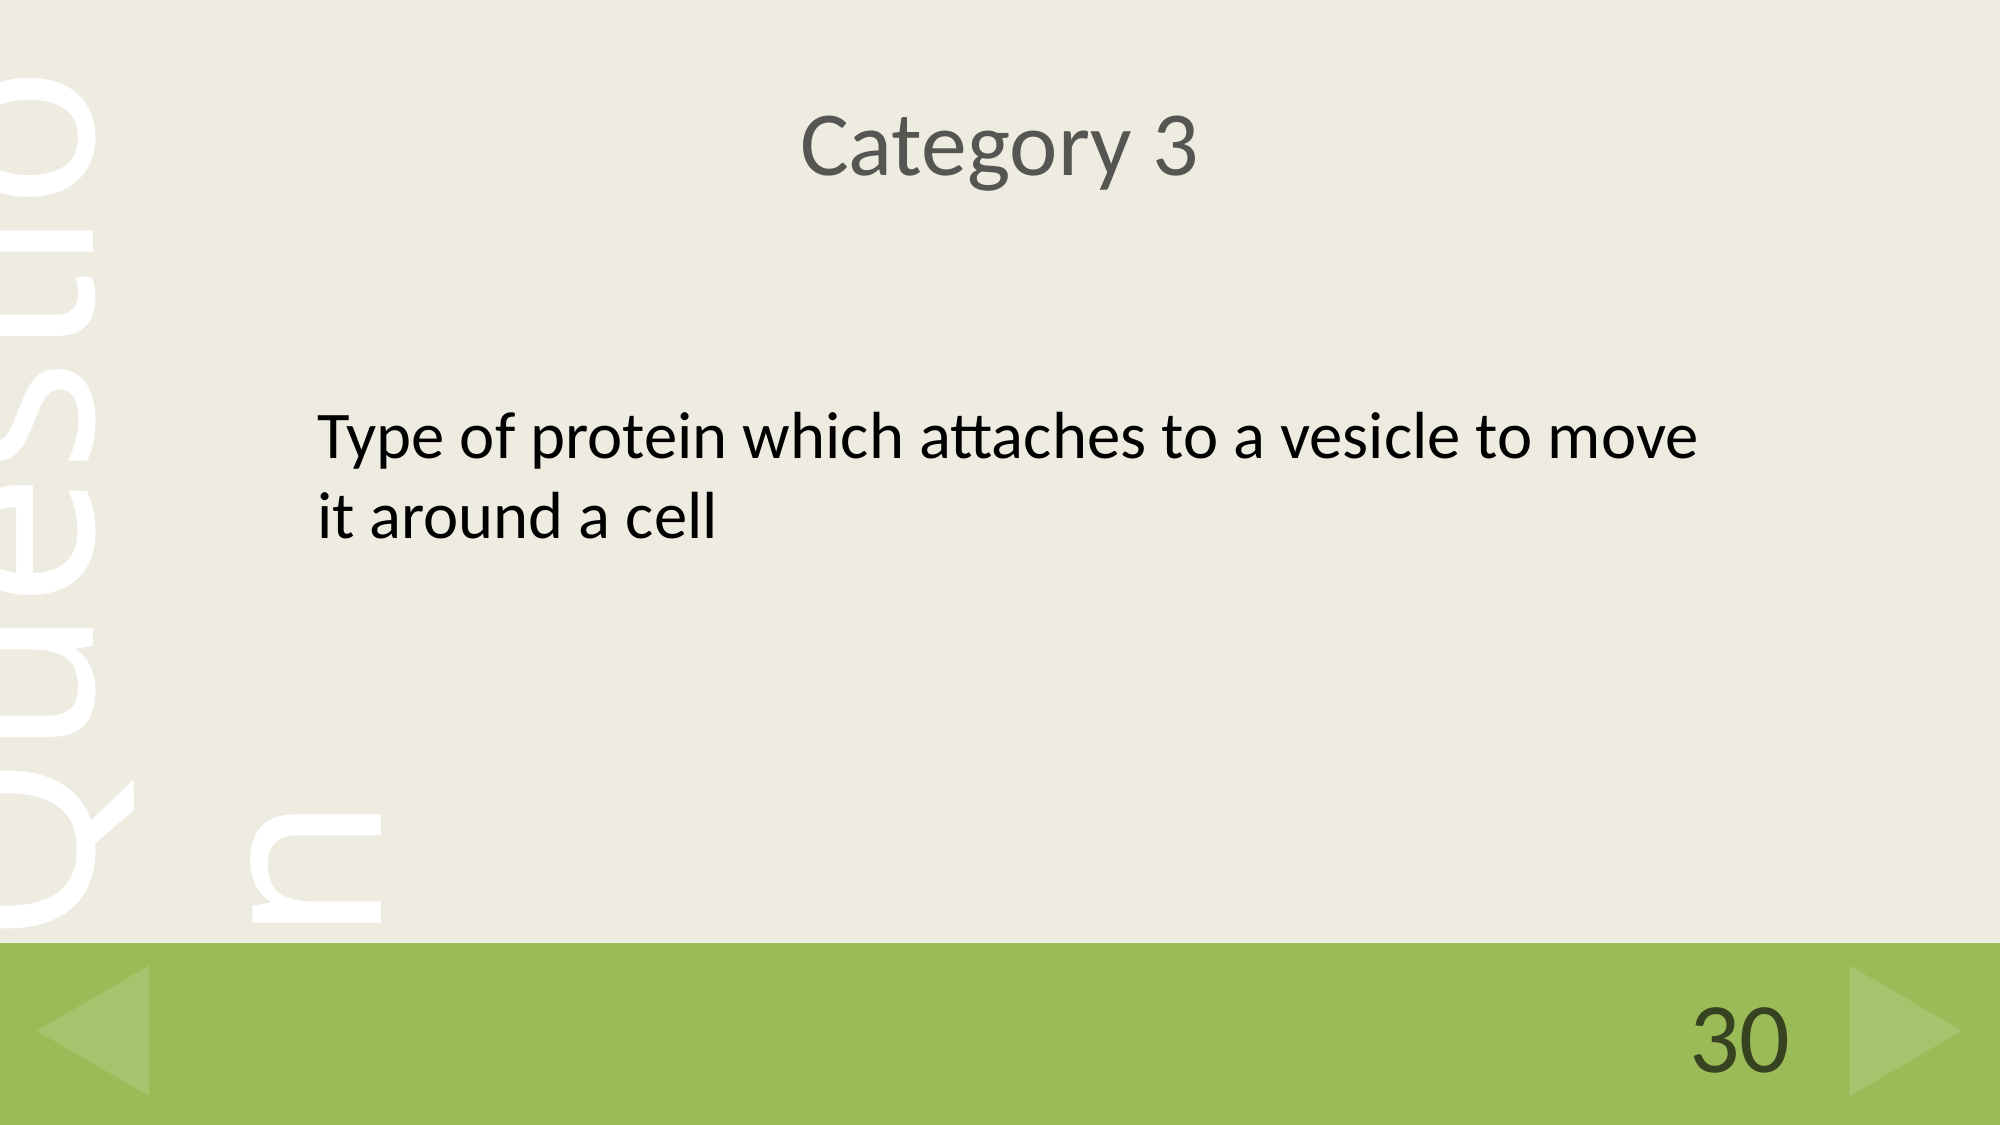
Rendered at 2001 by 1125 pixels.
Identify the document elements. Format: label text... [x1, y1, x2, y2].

list Type of protein which attaches to a vesicle to move it around a cell [302, 307, 1760, 636]
list 30 [1494, 967, 1806, 1097]
title Category 3 [99, 45, 1900, 233]
